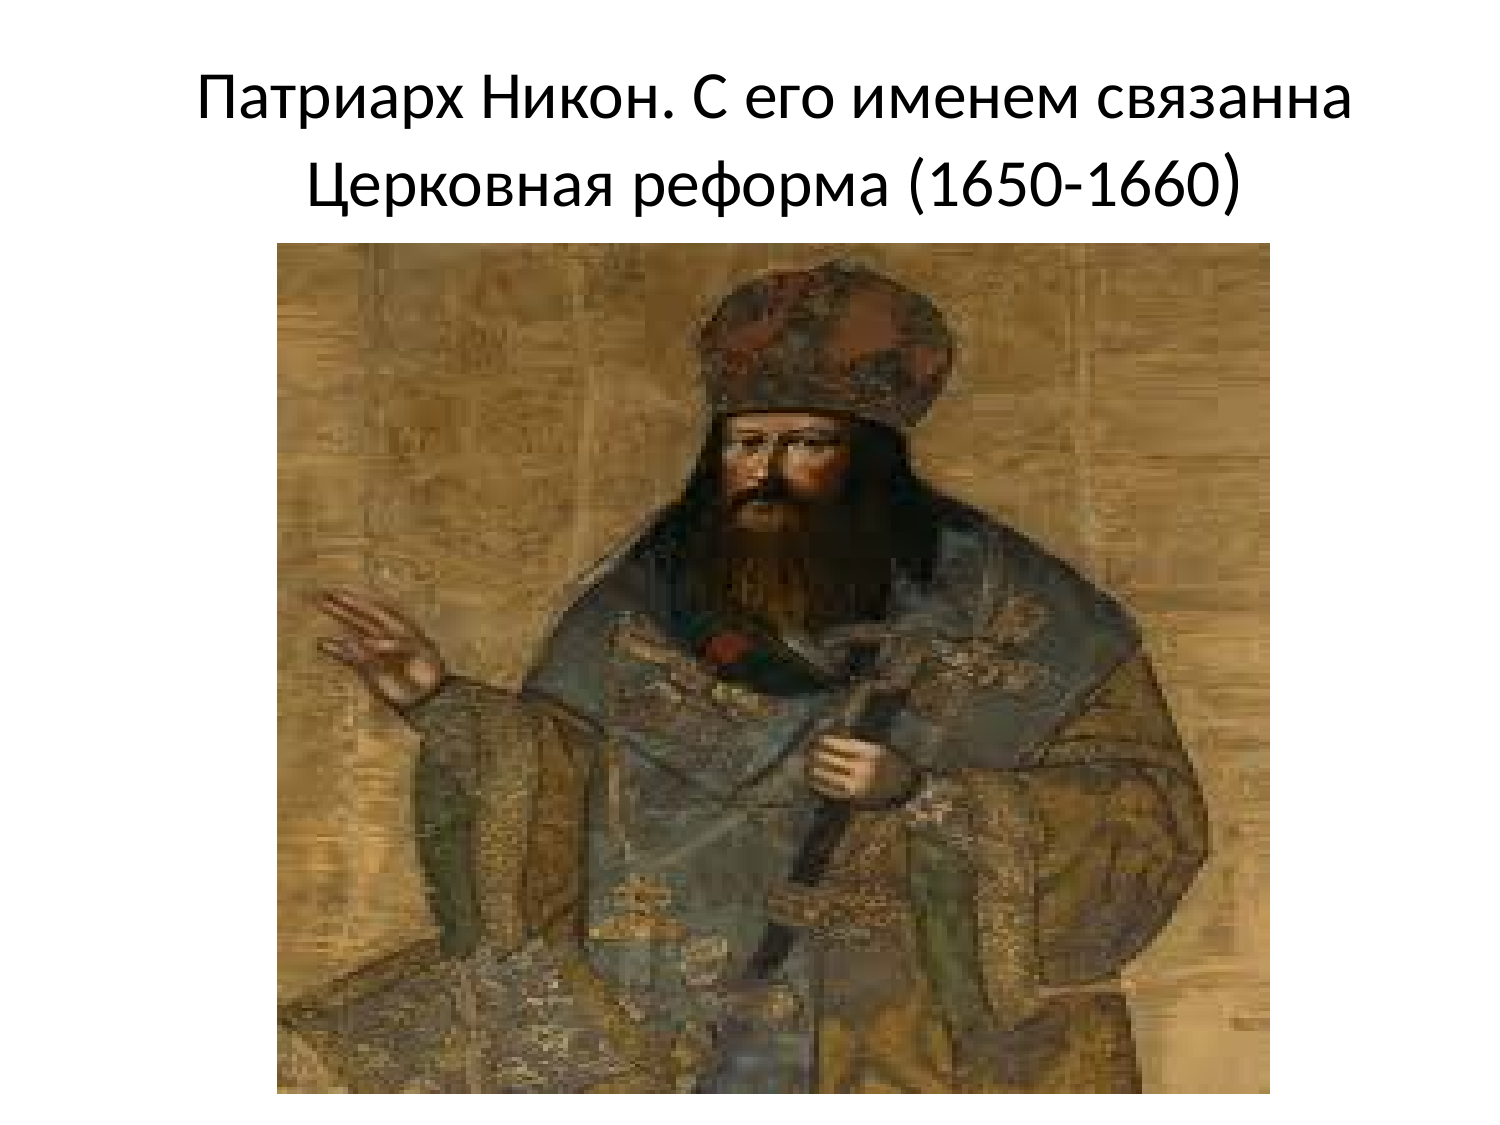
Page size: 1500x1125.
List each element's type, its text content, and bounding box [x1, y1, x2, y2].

title Патриарх Никон. С его именем связанна Церковная реформа (1650-1660) [100, 42, 1451, 231]
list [277, 243, 1270, 1095]
